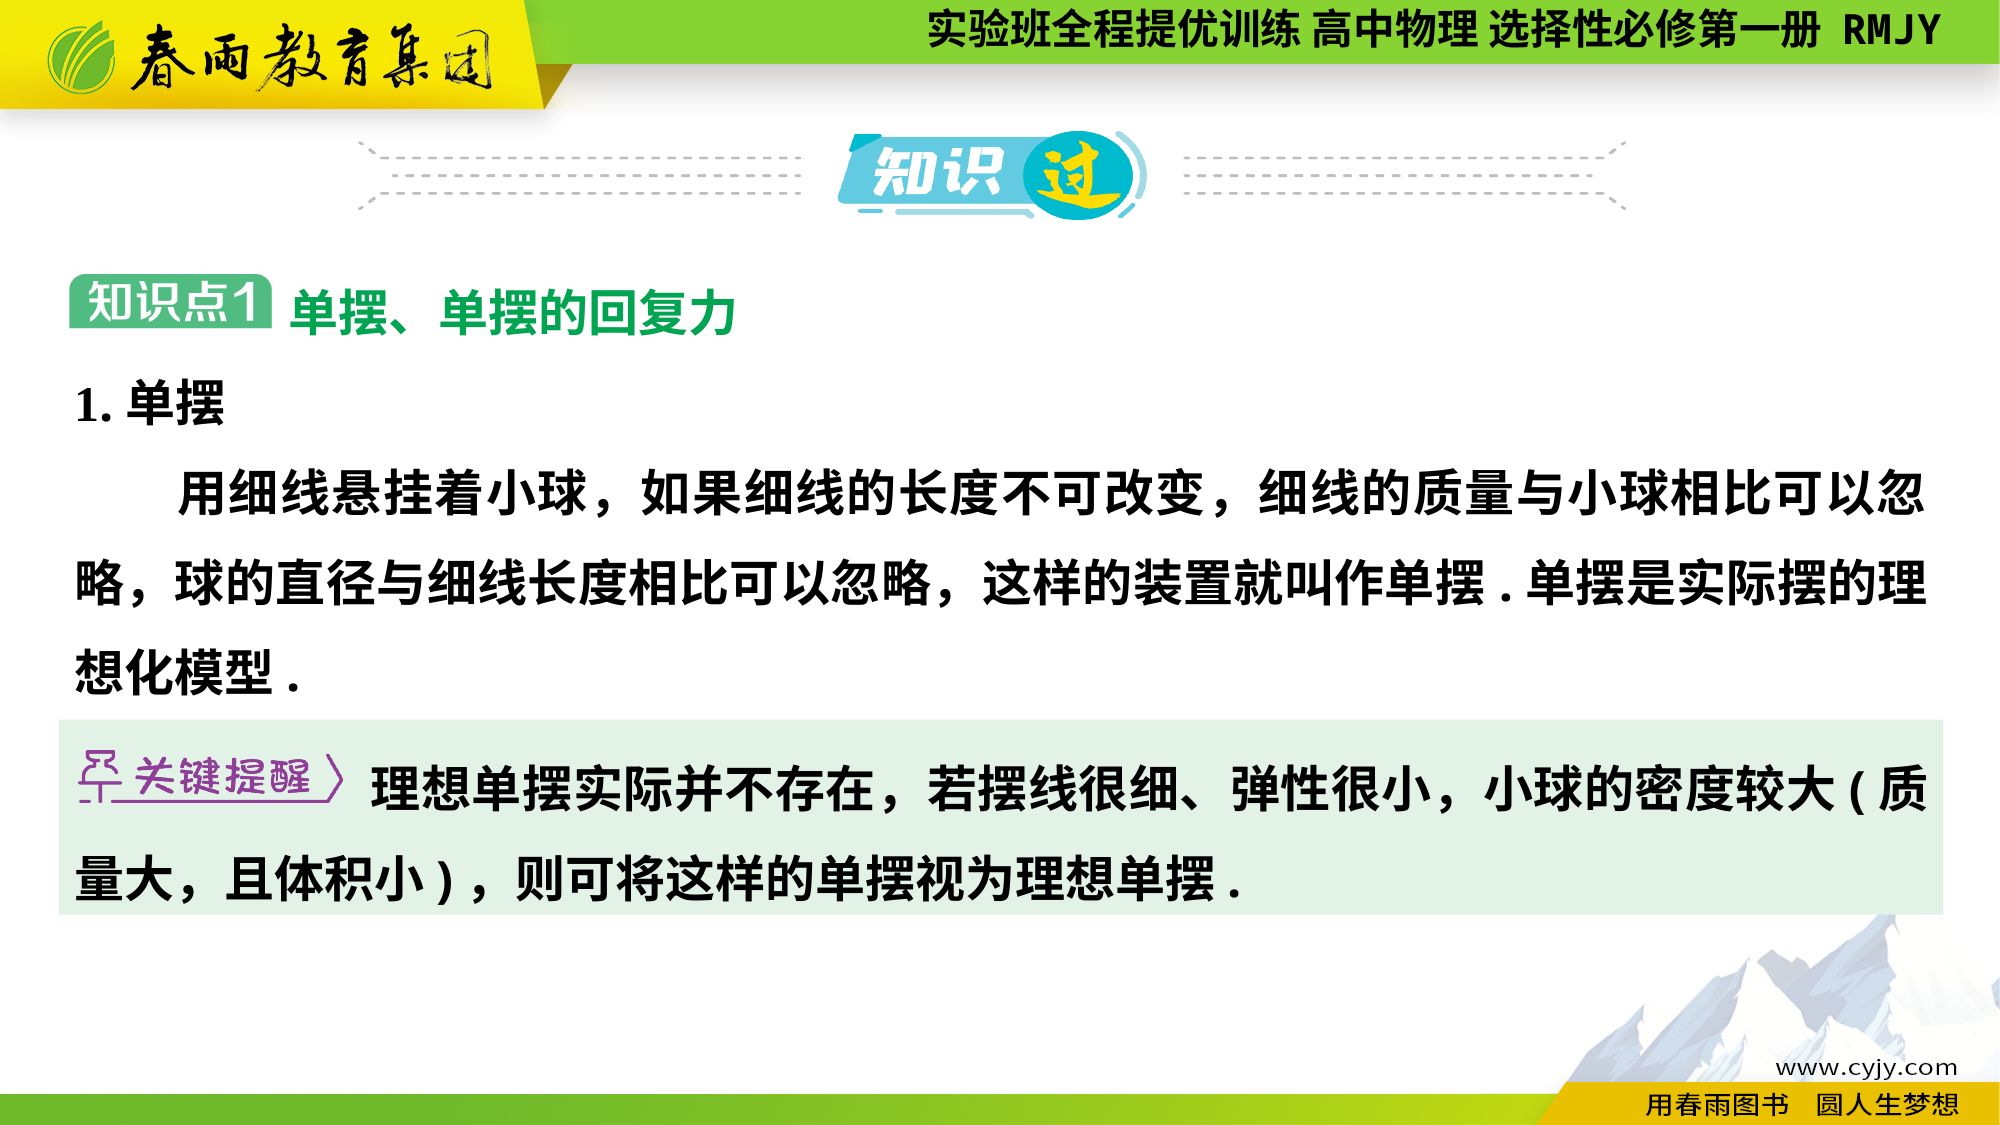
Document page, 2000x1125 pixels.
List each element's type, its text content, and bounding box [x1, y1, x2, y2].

list 单摆、单摆的回复力 1.单摆 用细线悬挂着小球，如果细线的长度不可改变，细线的质量与小球相比可以忽略，球的直径与细线长度相比可以忽略，这样的装置就叫作单摆.单摆是实际摆的理想化模型. [59, 243, 1944, 702]
picture [0, 0, 2000, 1125]
text_box 理想单摆实际并不存在，若摆线很细、弹性很小，小球的密度较大(质量大，且体积小)，则可将这样的单摆视为理想单摆. [59, 719, 1944, 915]
